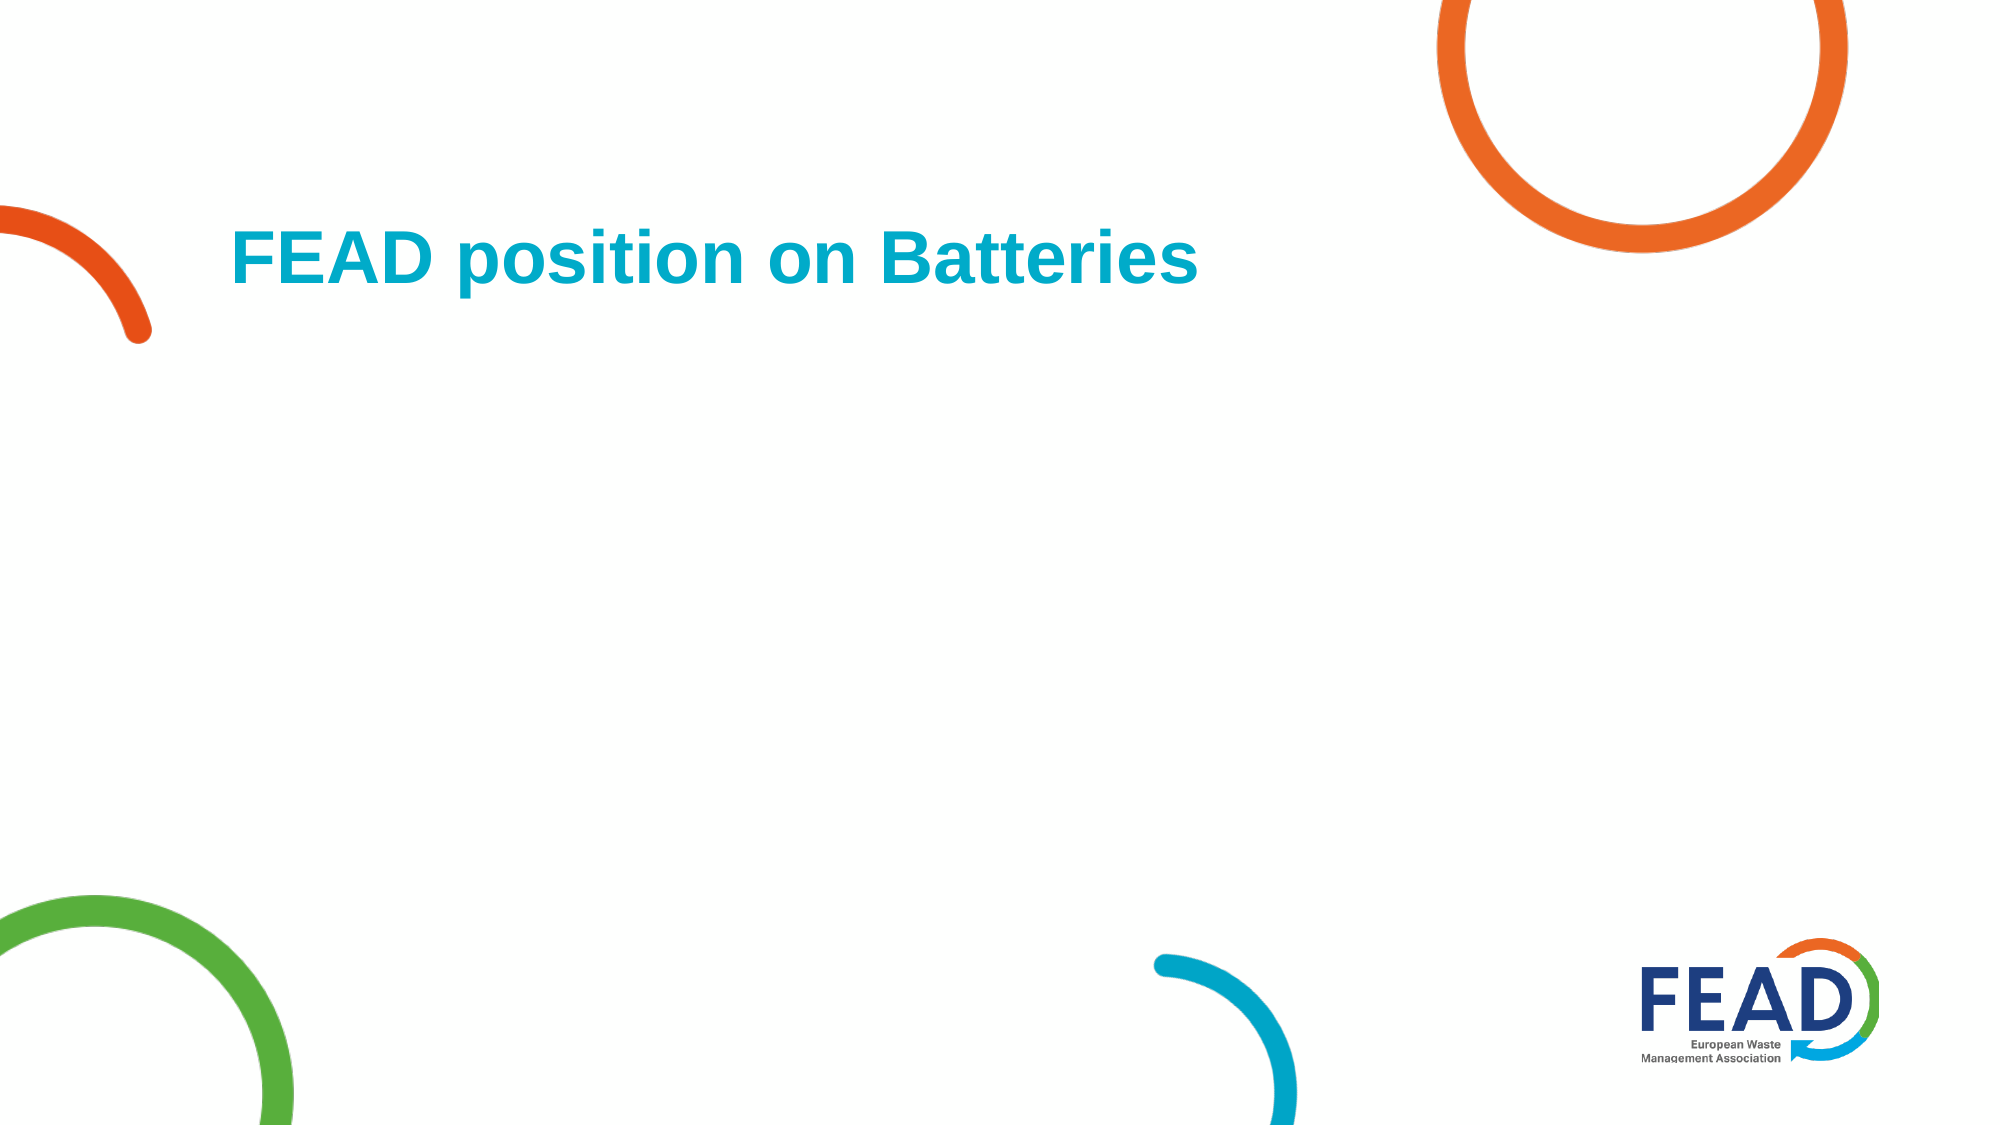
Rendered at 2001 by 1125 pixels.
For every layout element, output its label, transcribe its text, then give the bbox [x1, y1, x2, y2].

picture [0, 887, 300, 1125]
picture [0, 201, 154, 346]
picture [1094, 950, 1368, 1125]
picture [1426, 0, 1857, 262]
picture [1641, 938, 1879, 1063]
text_box FEAD position on Batteries [215, 201, 1427, 307]
